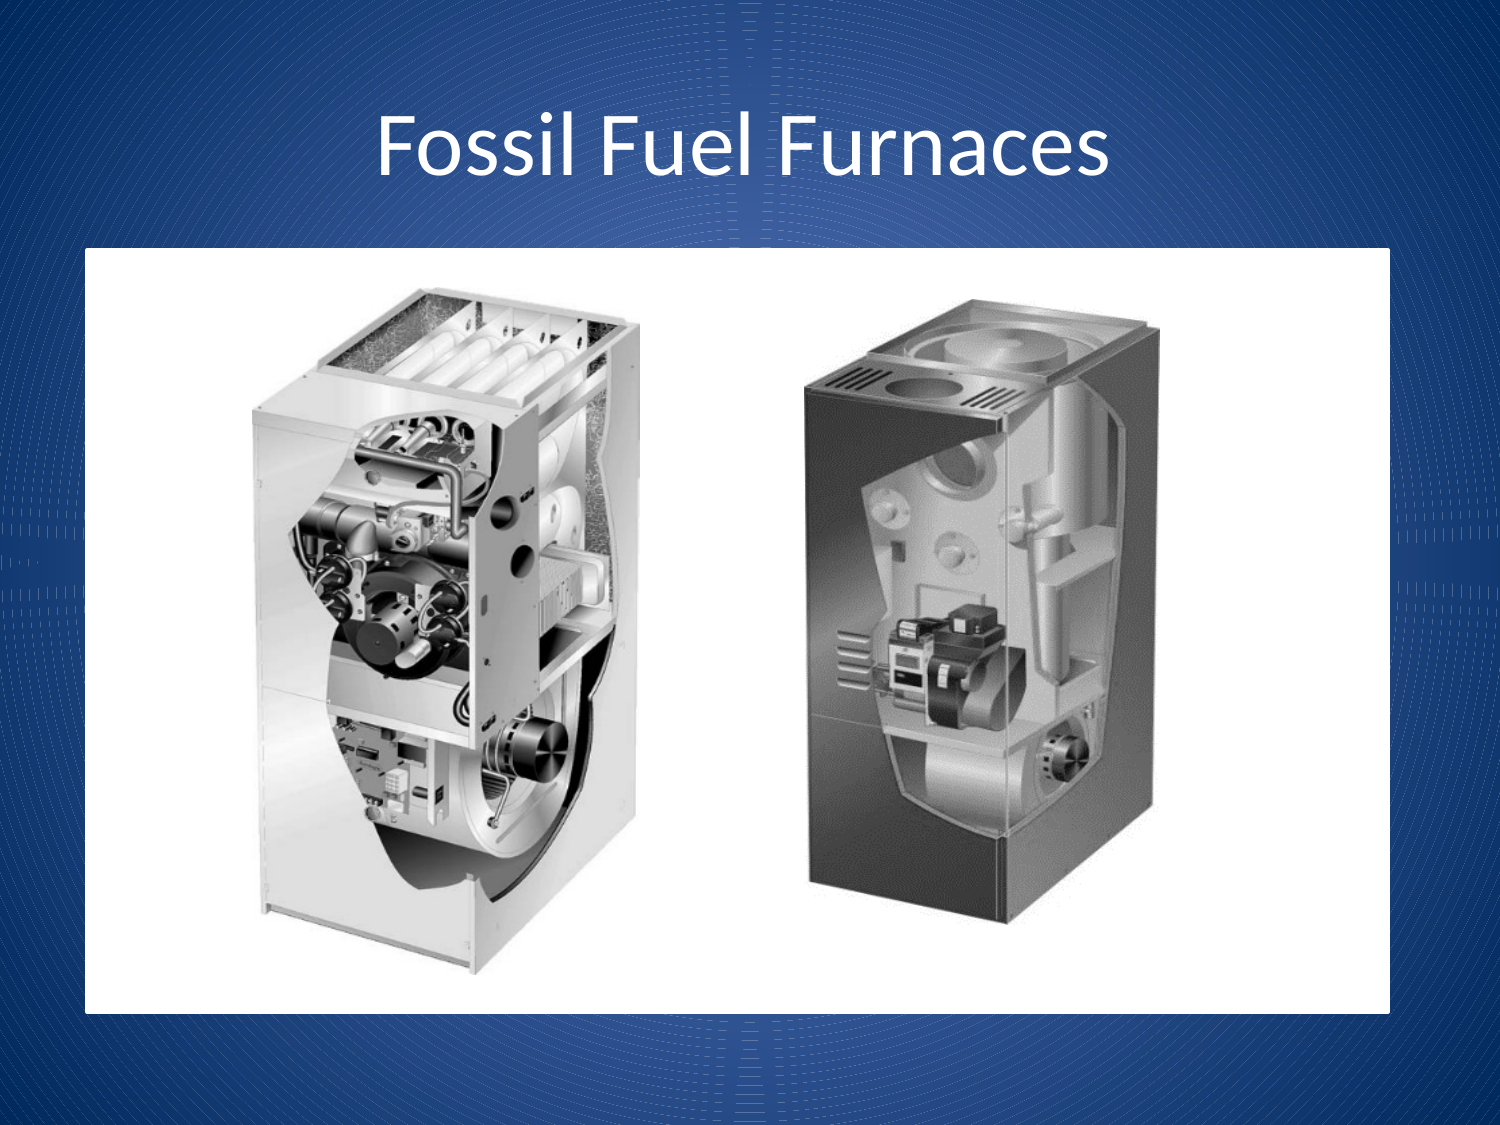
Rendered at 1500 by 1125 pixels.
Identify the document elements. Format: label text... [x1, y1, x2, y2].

picture [252, 287, 641, 976]
title Fossil Fuel Furnaces [12, 45, 1475, 233]
picture [804, 299, 1160, 926]
text_box [85, 248, 1390, 1014]
